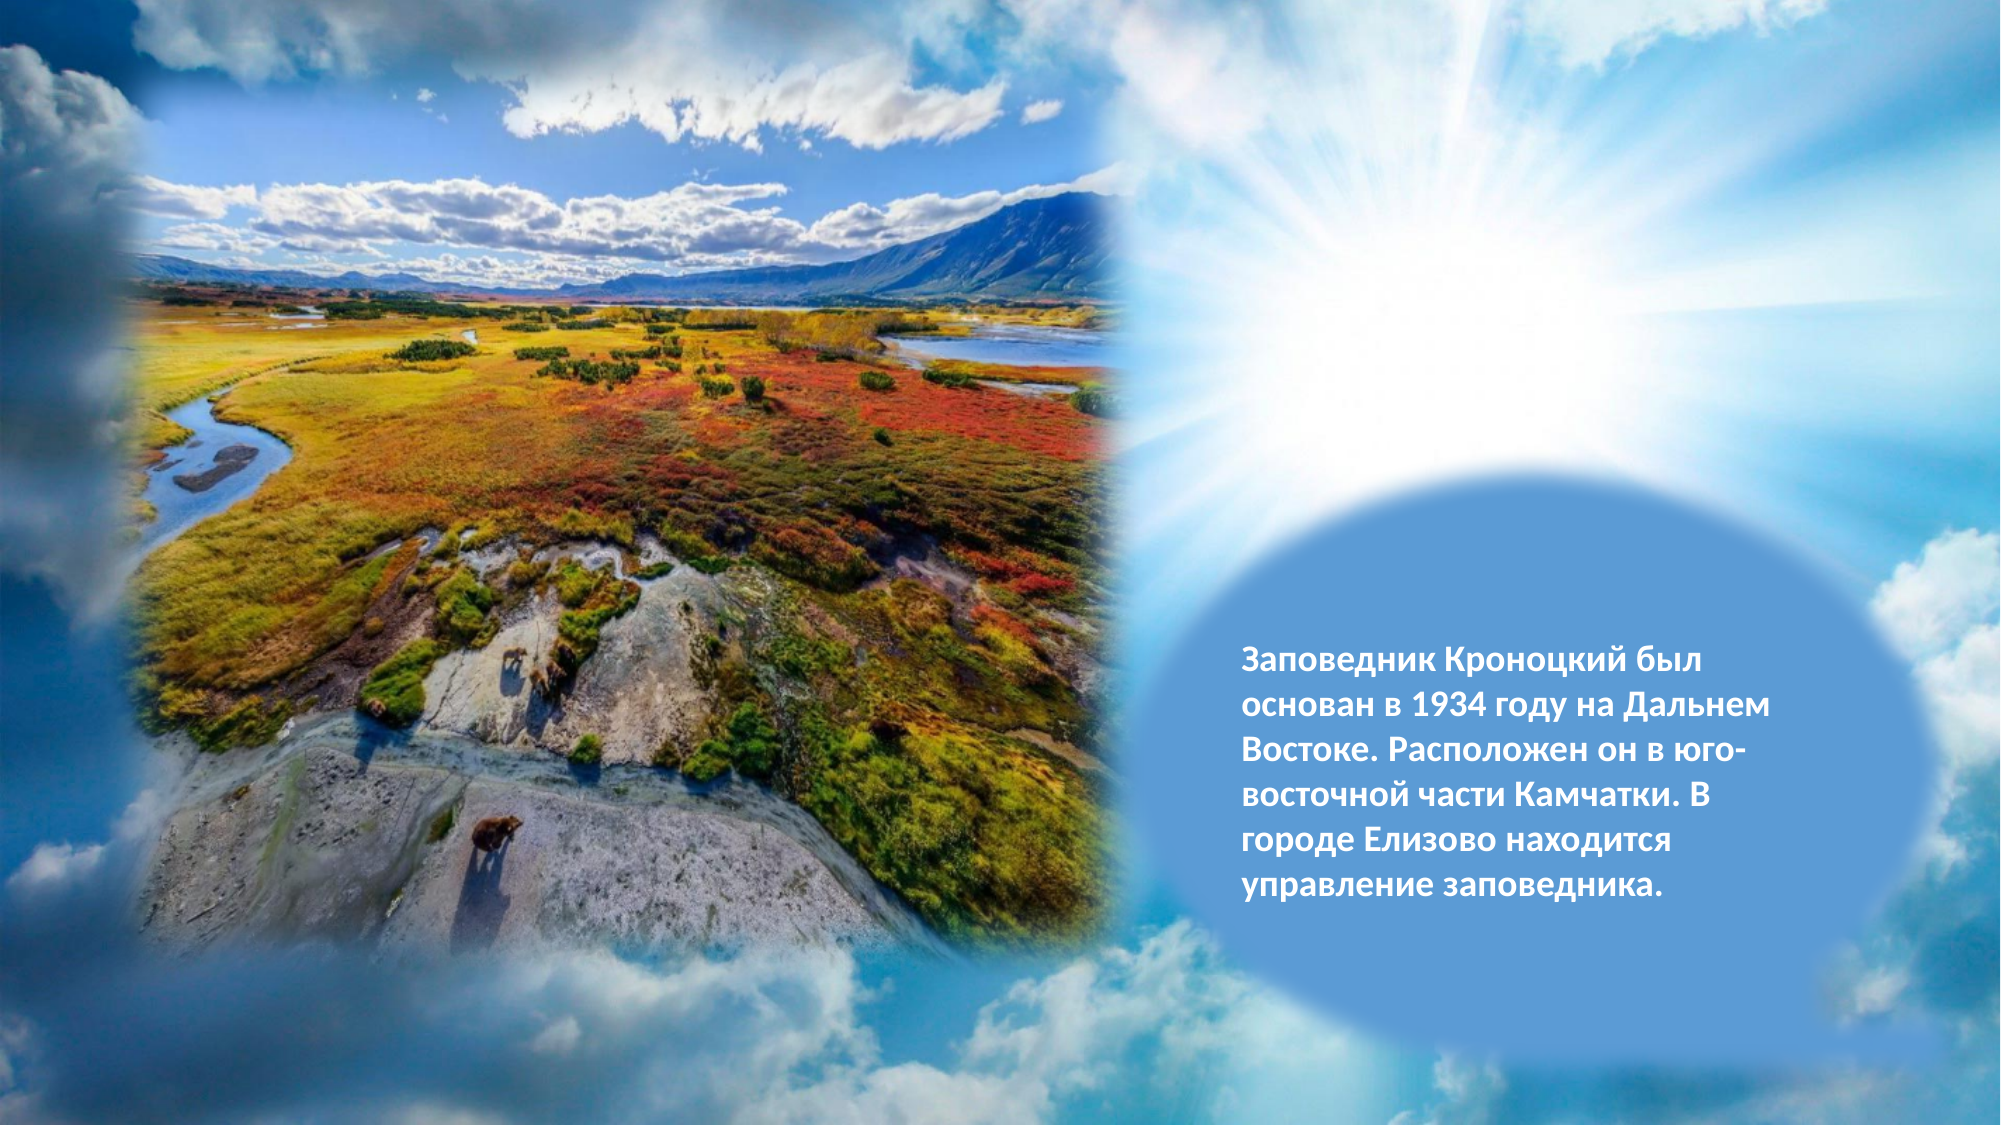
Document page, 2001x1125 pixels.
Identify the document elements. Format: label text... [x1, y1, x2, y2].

text_box [175, 117, 1067, 907]
picture [0, 0, 2001, 1125]
text_box Заповедник Кроноцкий был основан в 1934 году на Дальнем Востоке. Расположен он в юго-восточной части Камчатки. В городе Елизово находится управление заповедника. [1144, 492, 1923, 1048]
